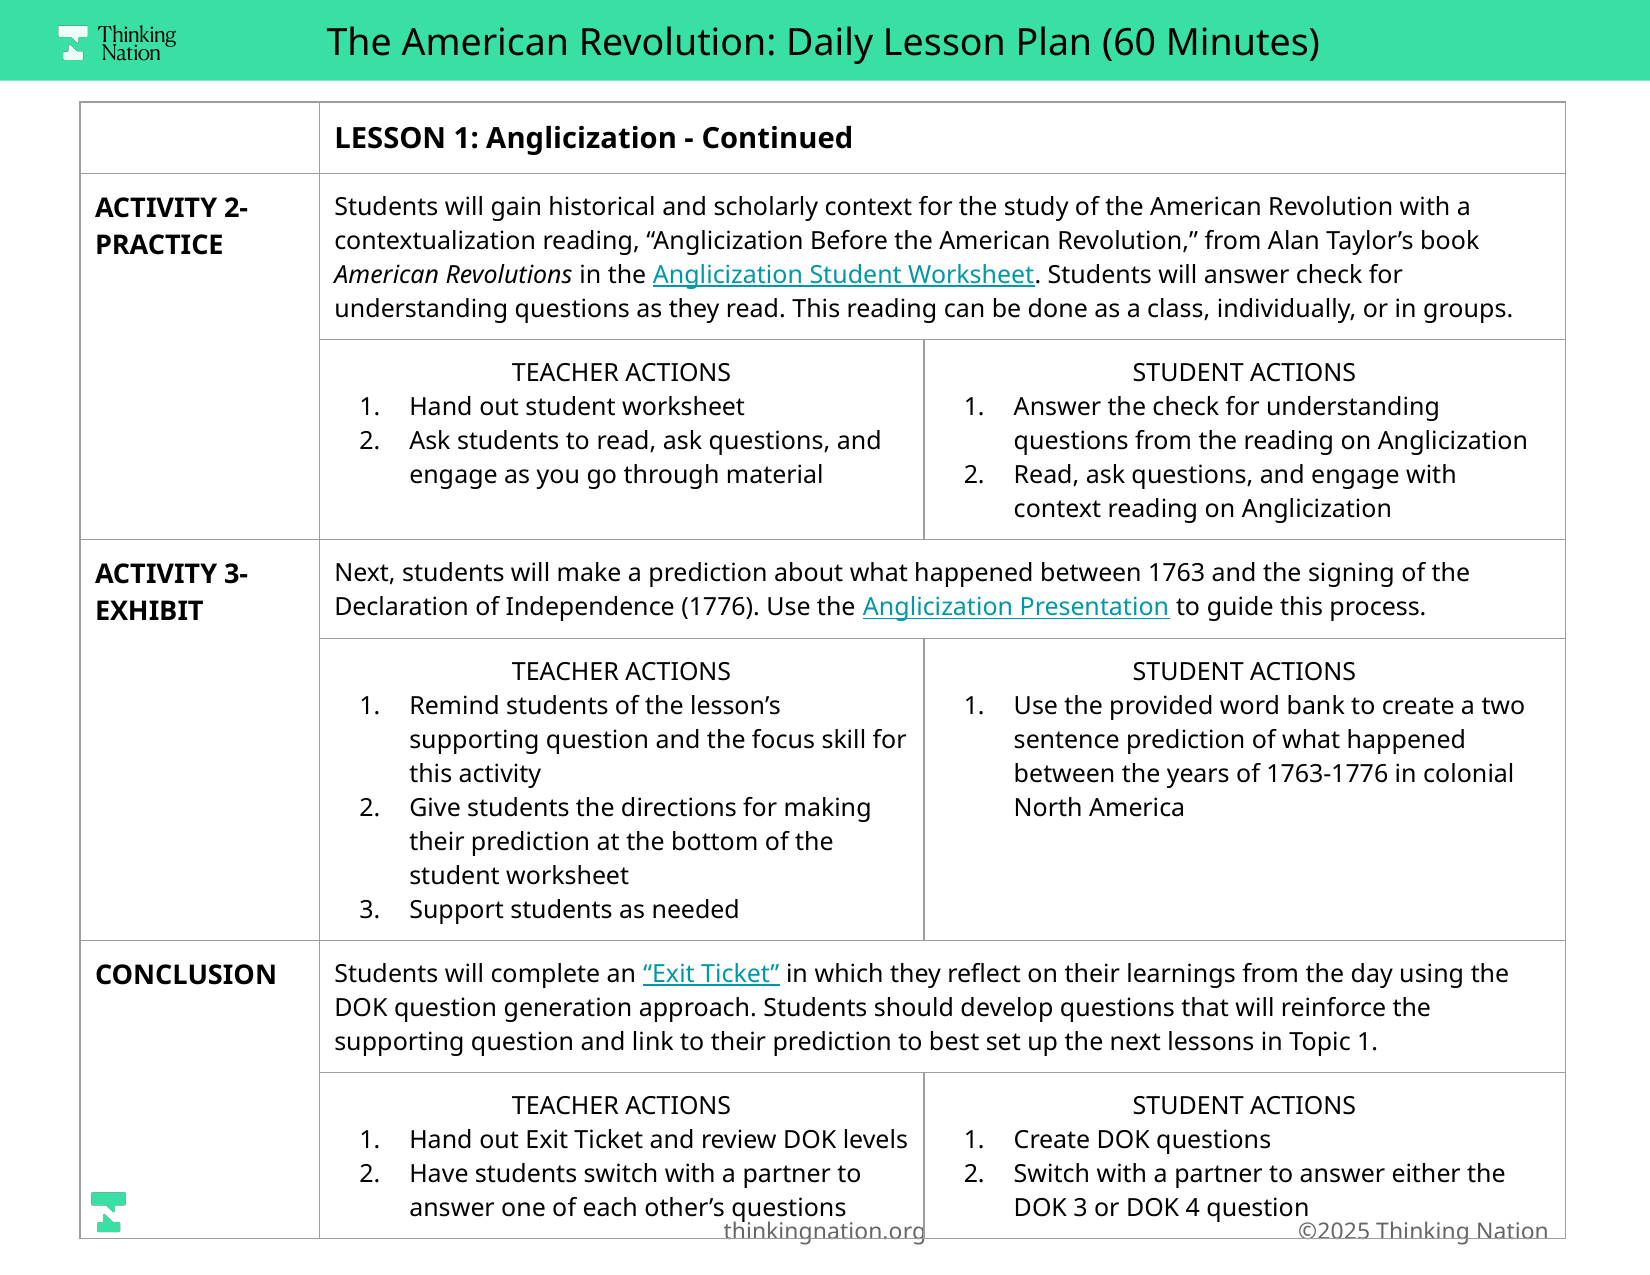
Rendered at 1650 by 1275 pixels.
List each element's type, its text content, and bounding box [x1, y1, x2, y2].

table_cell ACTIVITY 2- PRACTICE [81, 174, 319, 539]
table_cell CONCLUSION [81, 941, 319, 1238]
table_cell STUDENT ACTIONS Use the provided word bank to create a two sentence prediction of what happened between the years of 1763-1776 in colonial North America [925, 639, 1565, 940]
table_header LESSON 1: Anglicization - Continued [320, 103, 1565, 173]
table_cell TEACHER ACTIONS Hand out Exit Ticket and review DOK levels Have students switch with a partner to answer one of each other’s questions [320, 1073, 923, 1238]
table_cell Students will gain historical and scholarly context for the study of the American Revolution with a contextualization reading, “Anglicization Before the American Revolution,” from Alan Taylor’s book American Revolutions in the Anglicization Student Worksheet. Students will answer check for understanding questions as they read. This reading can be done as a class, individually, or in groups. [320, 174, 1565, 339]
table_cell TEACHER ACTIONS Remind students of the lesson’s supporting question and the focus skill for this activity Give students the directions for making their prediction at the bottom of the student worksheet Support students as needed [320, 639, 923, 940]
table_cell Students will complete an “Exit Ticket” in which they reflect on their learnings from the day using the DOK question generation approach. Students should develop questions that will reinforce the supporting question and link to their prediction to best set up the next lessons in Topic 1. [320, 941, 1565, 1072]
table_cell Next, students will make a prediction about what happened between 1763 and the signing of the Declaration of Independence (1776). Use the Anglicization Presentation to guide this process. [320, 540, 1565, 638]
table_cell TEACHER ACTIONS Hand out student worksheet Ask students to read, ask questions, and engage as you go through material [320, 340, 923, 539]
picture [45, 14, 180, 71]
table_header [81, 103, 319, 173]
table_cell ACTIVITY 3- EXHIBIT [81, 540, 319, 940]
table_cell STUDENT ACTIONS Create DOK questions Switch with a partner to answer either the DOK 3 or DOK 4 question [925, 1073, 1565, 1238]
picture [80, 1184, 136, 1240]
text_box The American Revolution: Daily Lesson Plan (60 Minutes) [0, 0, 1650, 81]
table_cell STUDENT ACTIONS Answer the check for understanding questions from the reading on Anglicization Read, ask questions, and engage with context reading on Anglicization [925, 340, 1565, 539]
